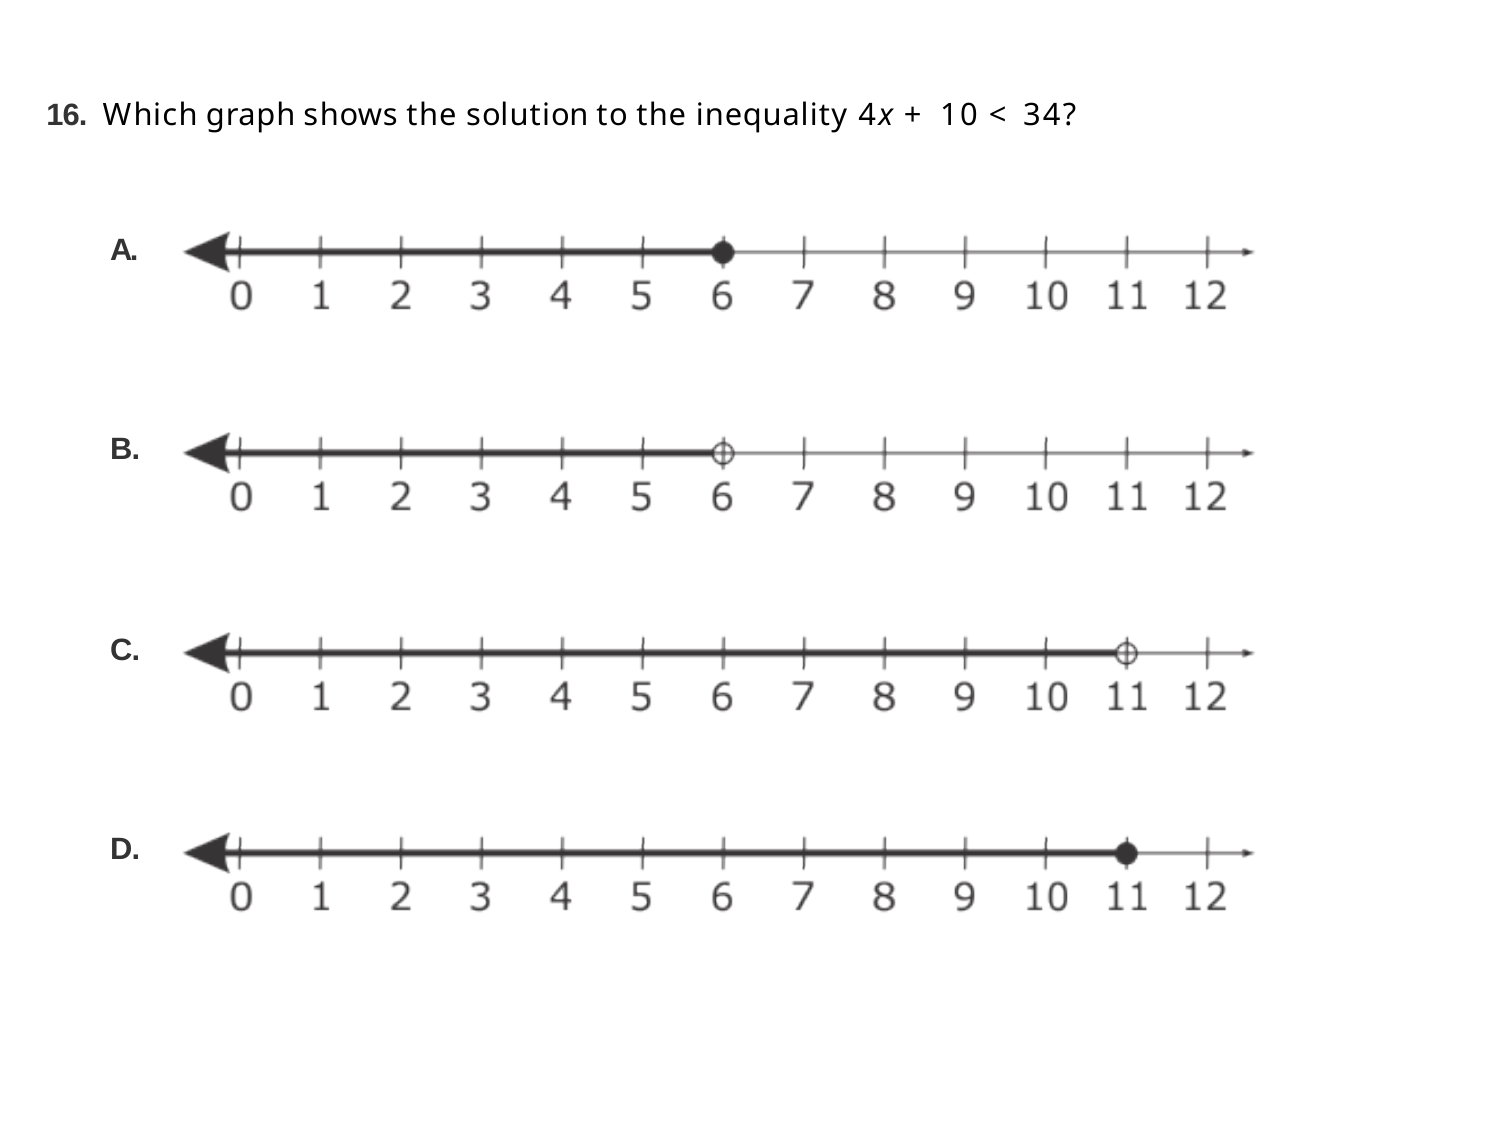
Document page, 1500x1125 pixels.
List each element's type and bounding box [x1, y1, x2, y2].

picture [37, 80, 1470, 1051]
